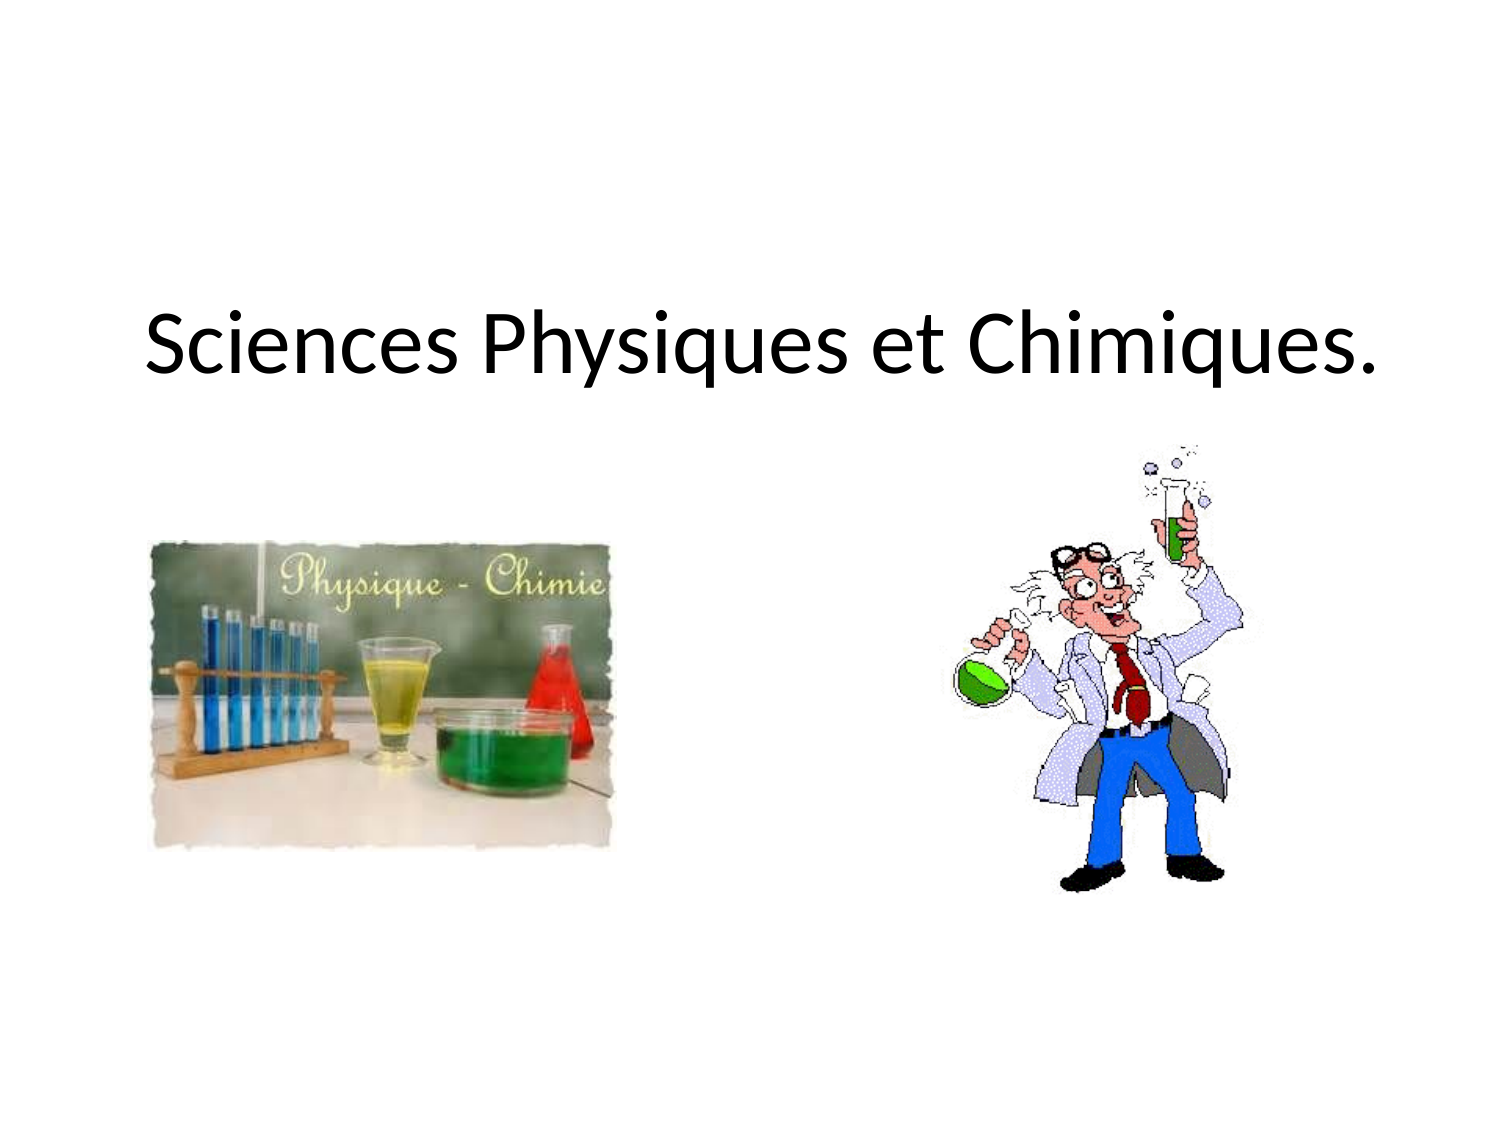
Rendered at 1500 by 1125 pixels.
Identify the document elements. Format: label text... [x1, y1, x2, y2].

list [147, 540, 617, 852]
picture [938, 444, 1265, 901]
title Sciences Physiques et Chimiques. [88, 243, 1439, 431]
